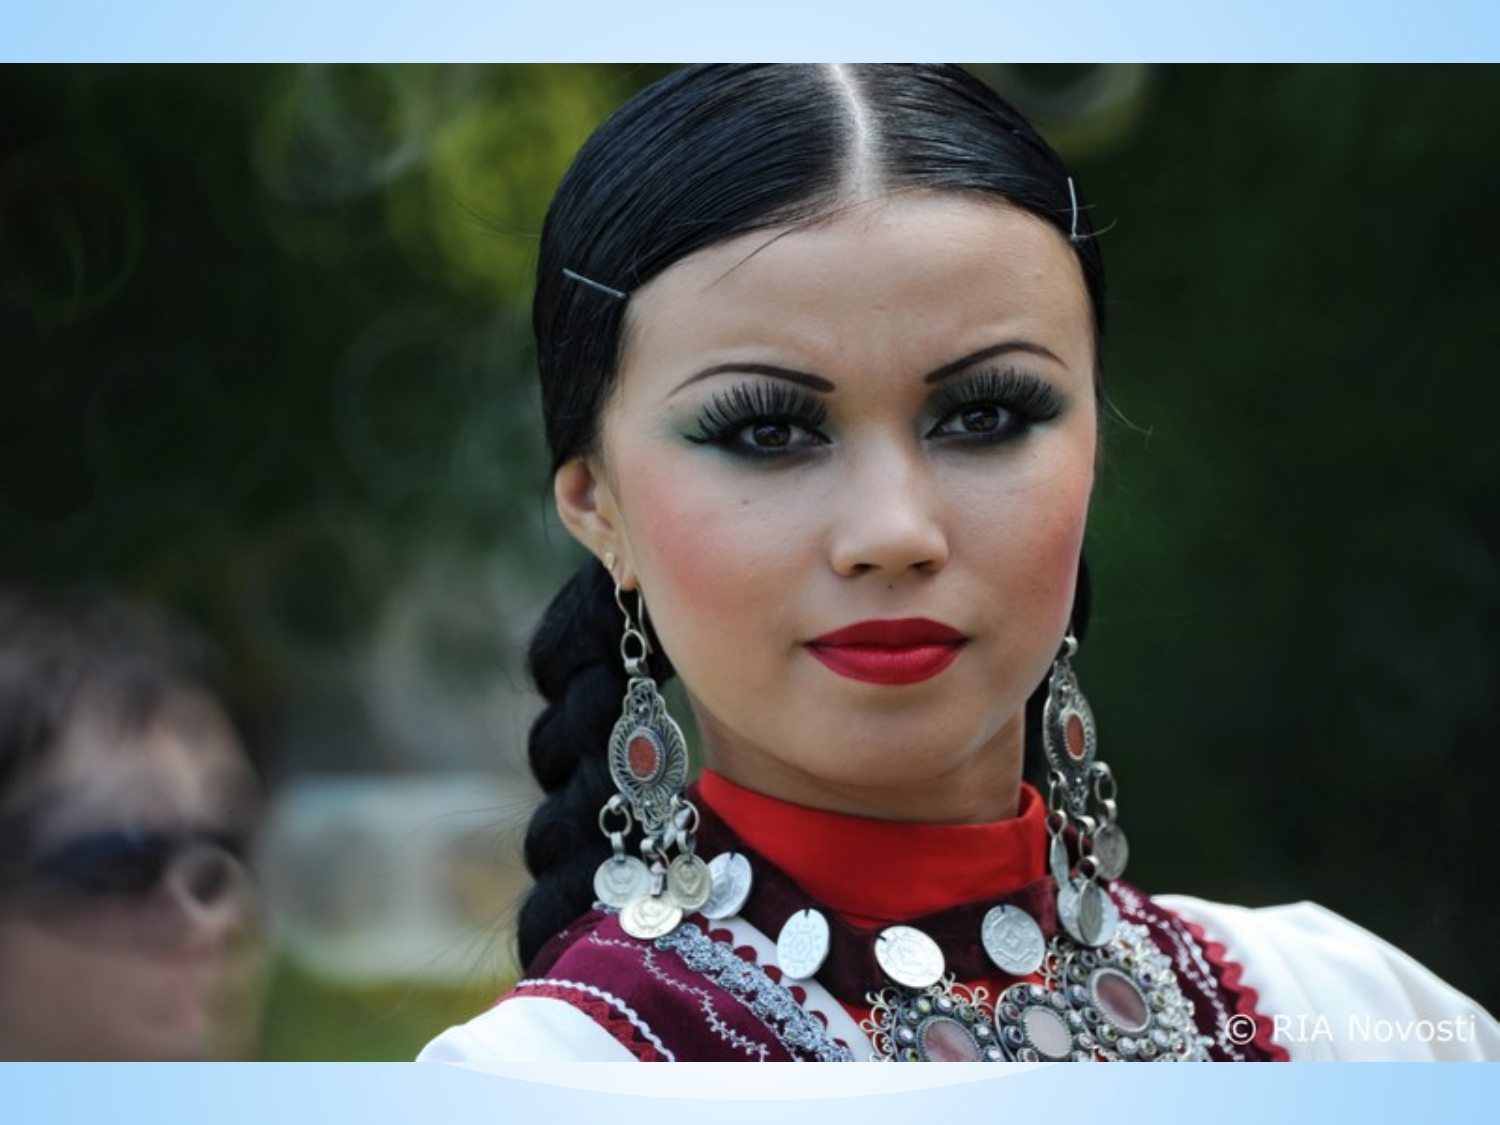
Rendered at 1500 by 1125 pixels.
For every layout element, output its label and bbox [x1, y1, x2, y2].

picture [0, 63, 1500, 1062]
